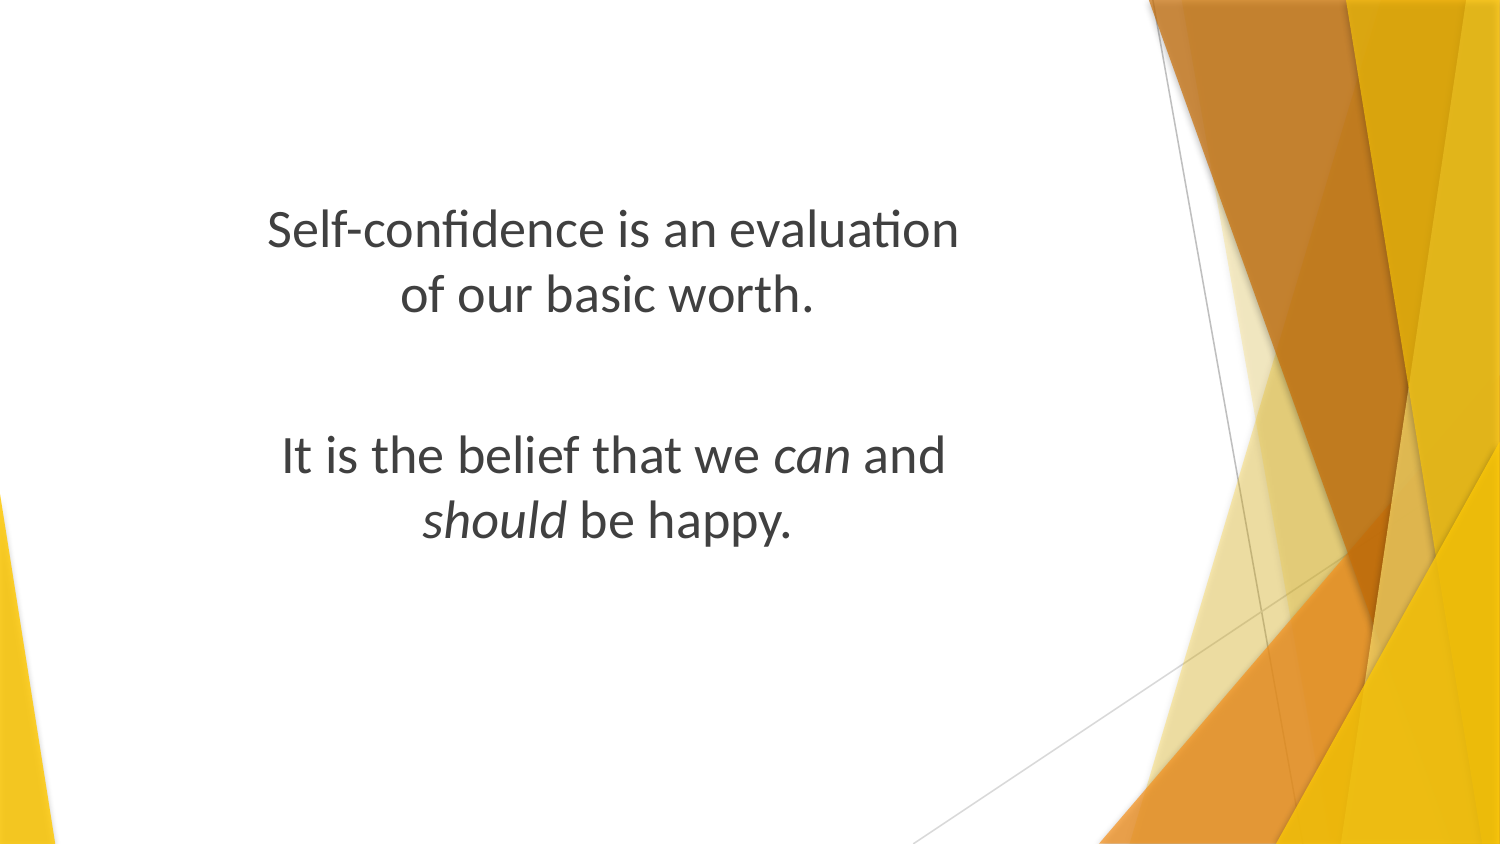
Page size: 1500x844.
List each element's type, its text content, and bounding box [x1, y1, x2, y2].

list Self-confidence is an evaluation of our basic worth. It is the belief that we can and should be happy. [53, 185, 1176, 670]
